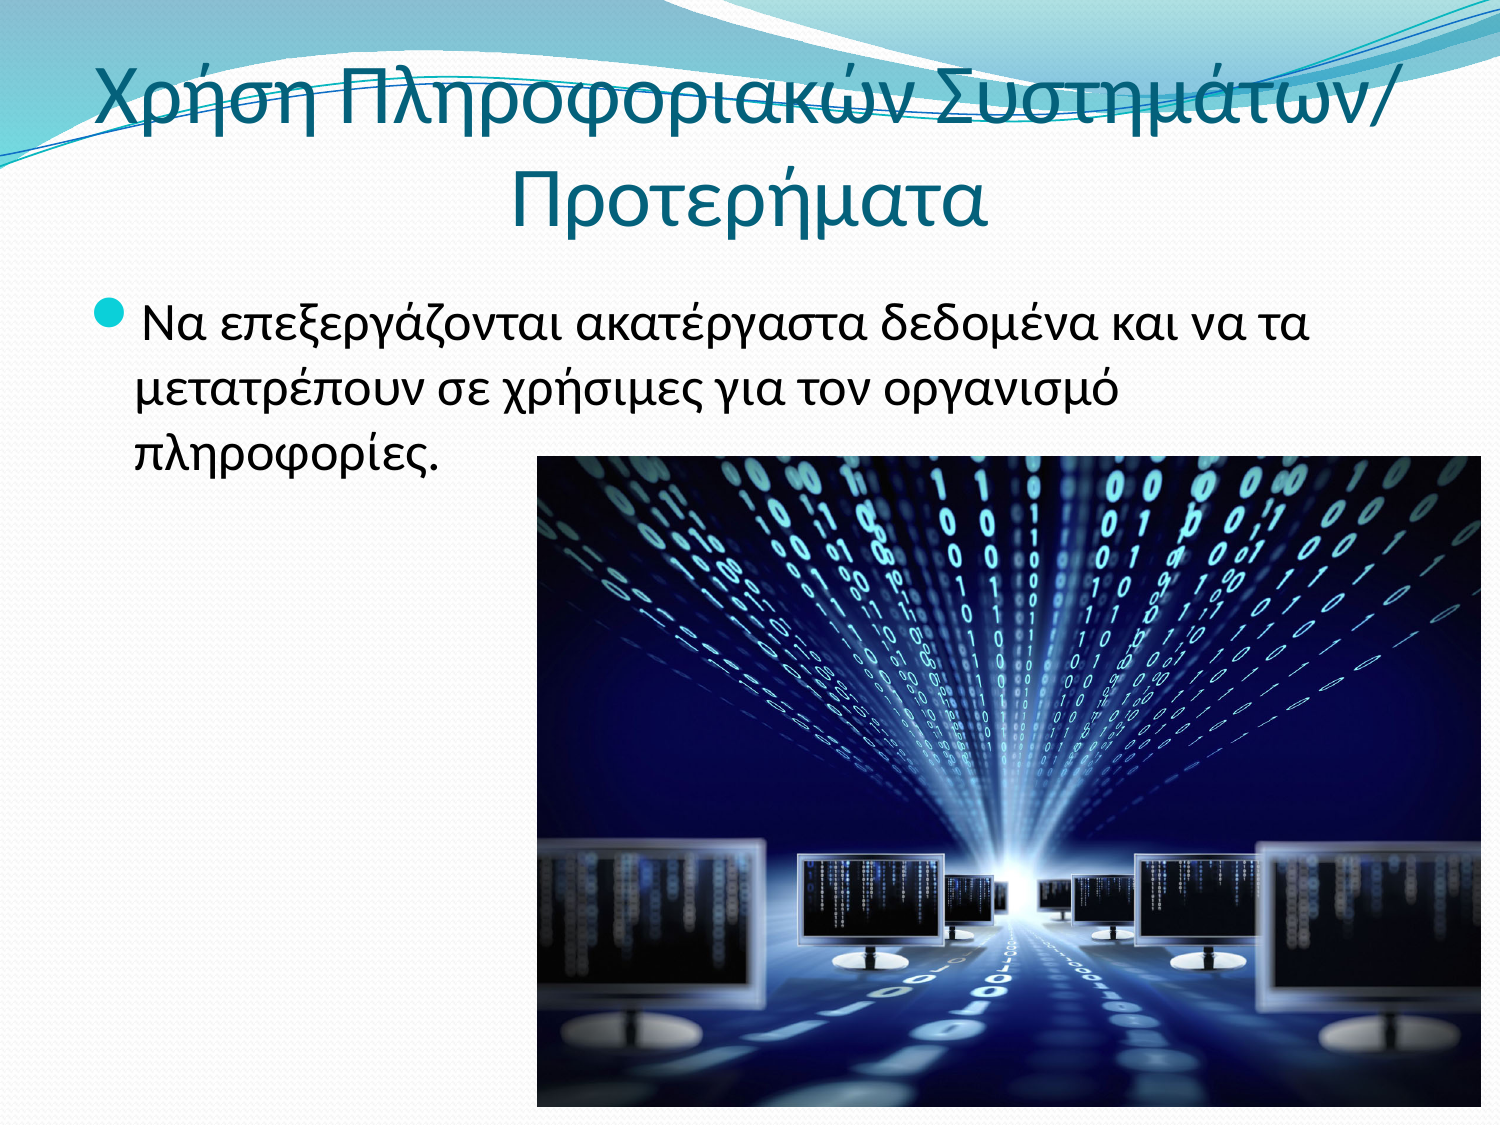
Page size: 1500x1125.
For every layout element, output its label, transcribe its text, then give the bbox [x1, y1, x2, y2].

picture [537, 455, 1482, 1107]
list Να επεξεργάζονται ακατέργαστα δεδομένα και να τα μετατρέπουν σε χρήσιμες για τον οργανισμό πληροφορίες. [75, 278, 1425, 1038]
title Χρήση Πληροφοριακών Συστημάτων/ Προτερήματα [75, 30, 1425, 244]
